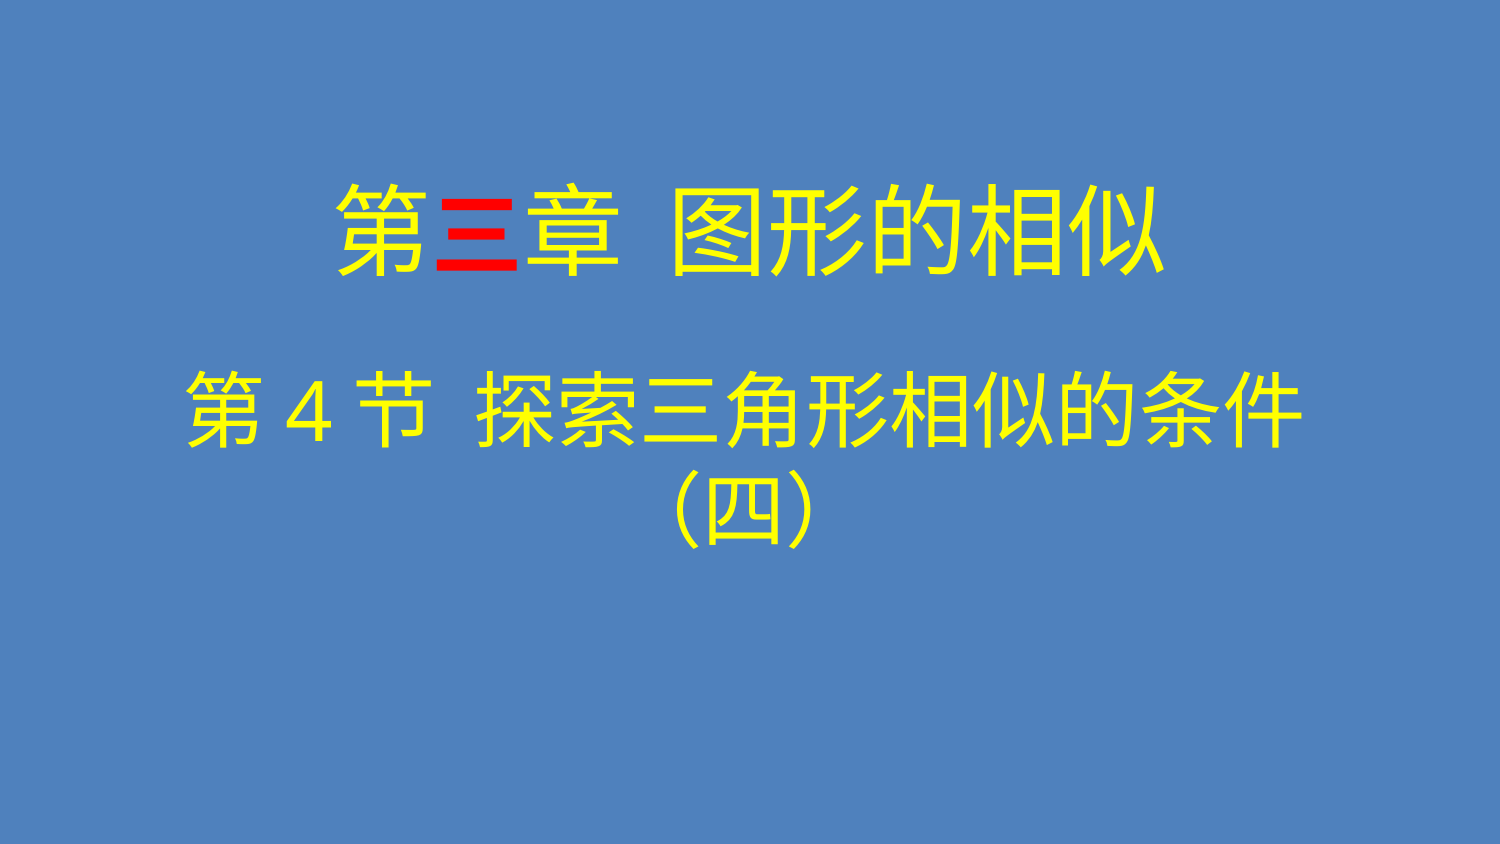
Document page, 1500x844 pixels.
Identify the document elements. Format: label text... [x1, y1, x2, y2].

subtitle 第4节 探索三角形相似的条件（四） [64, 350, 1424, 472]
title 第三章 图形的相似 [112, 138, 1388, 320]
